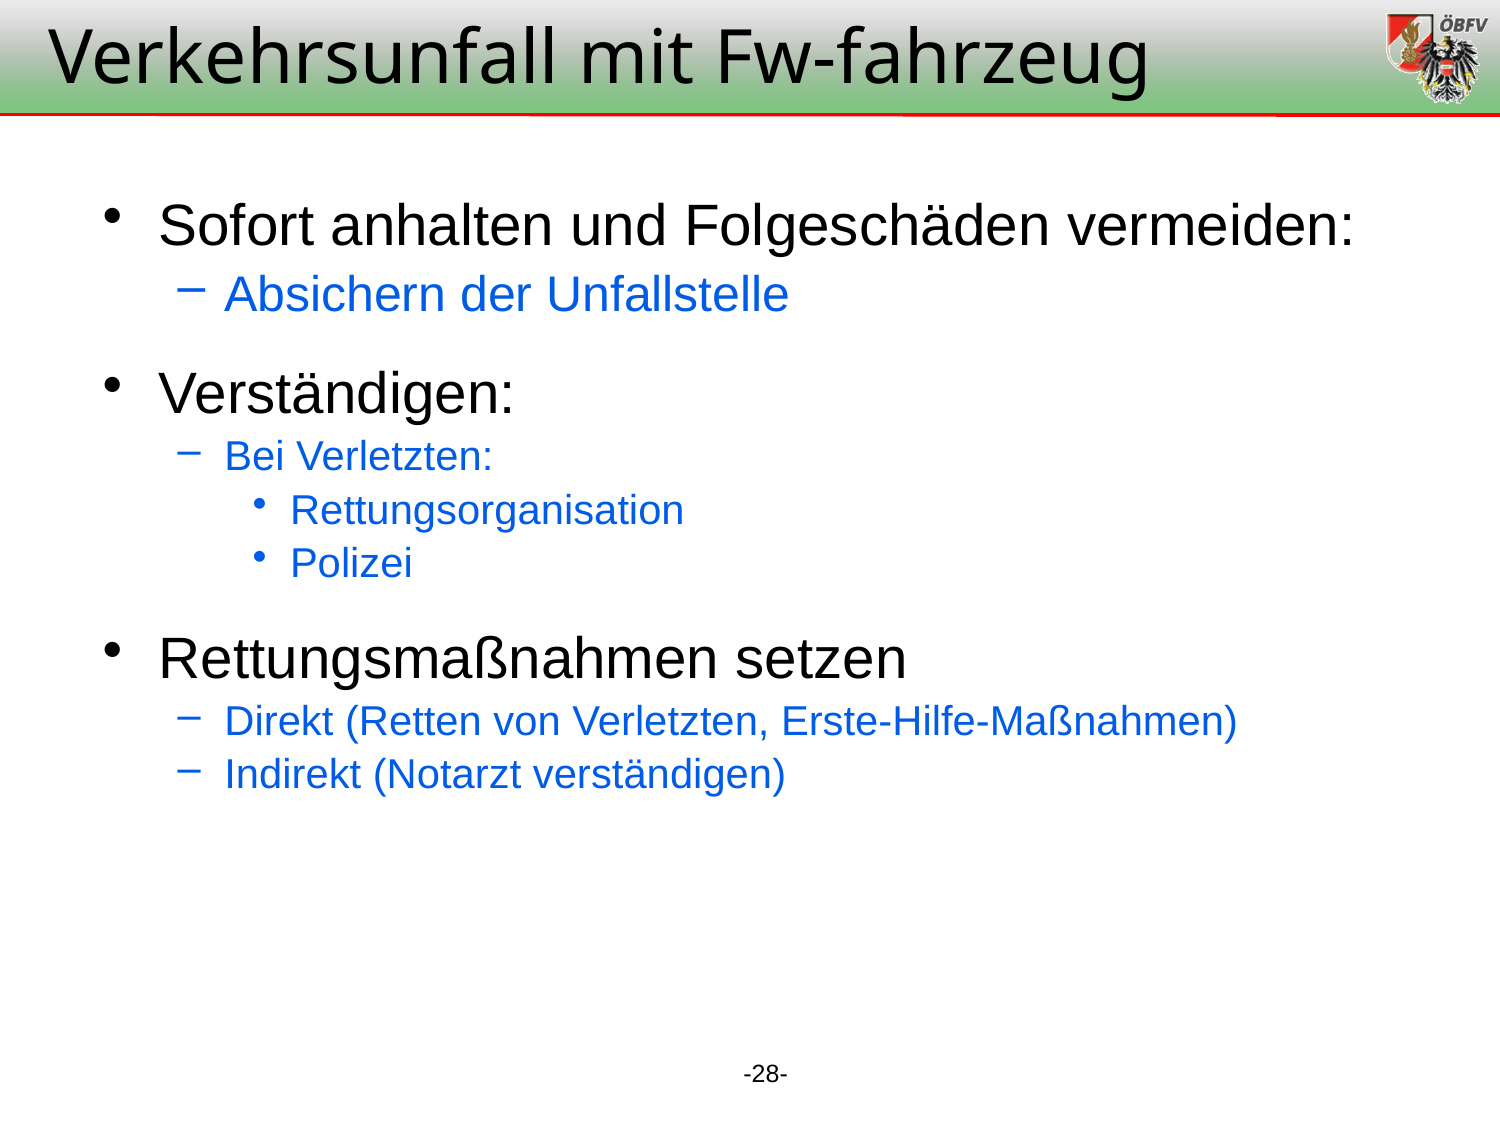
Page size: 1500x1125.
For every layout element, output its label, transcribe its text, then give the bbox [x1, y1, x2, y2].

list Sofort anhalten und Folgeschäden vermeiden: Absichern der Unfallstelle Verständigen: Bei Verletzten: Rettungsorganisation Polizei Rettungsmaßnahmen setzen Direkt (Retten von Verletzten, Erste-Hilfe-Maßnahmen) Indirekt (Notarzt verständigen) [87, 187, 1407, 963]
slide_number -28- [609, 1049, 923, 1101]
picture [0, 0, 1500, 113]
title Verkehrsunfall mit Fw-fahrzeug [33, 10, 1384, 98]
